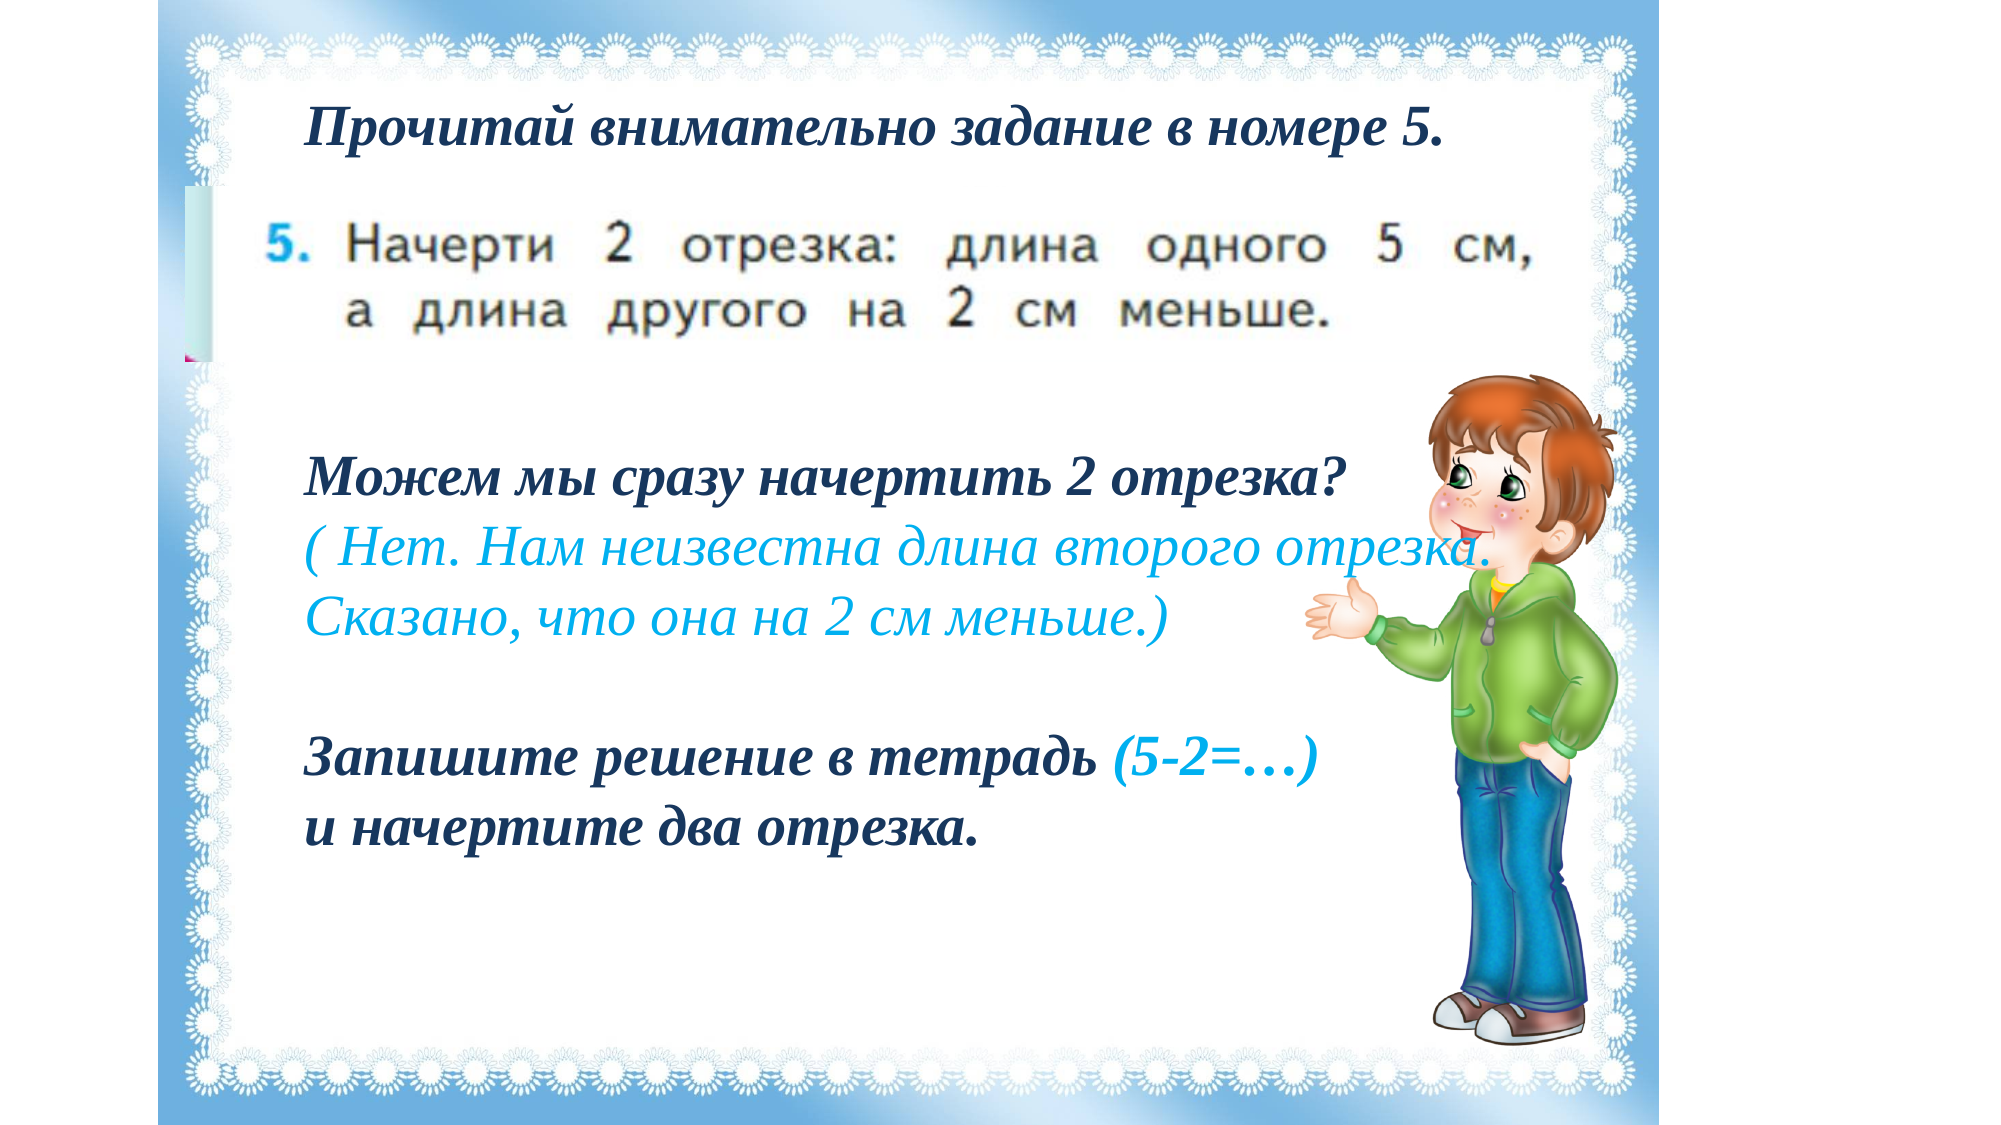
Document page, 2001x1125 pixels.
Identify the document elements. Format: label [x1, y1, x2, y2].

picture [157, 0, 1659, 1125]
